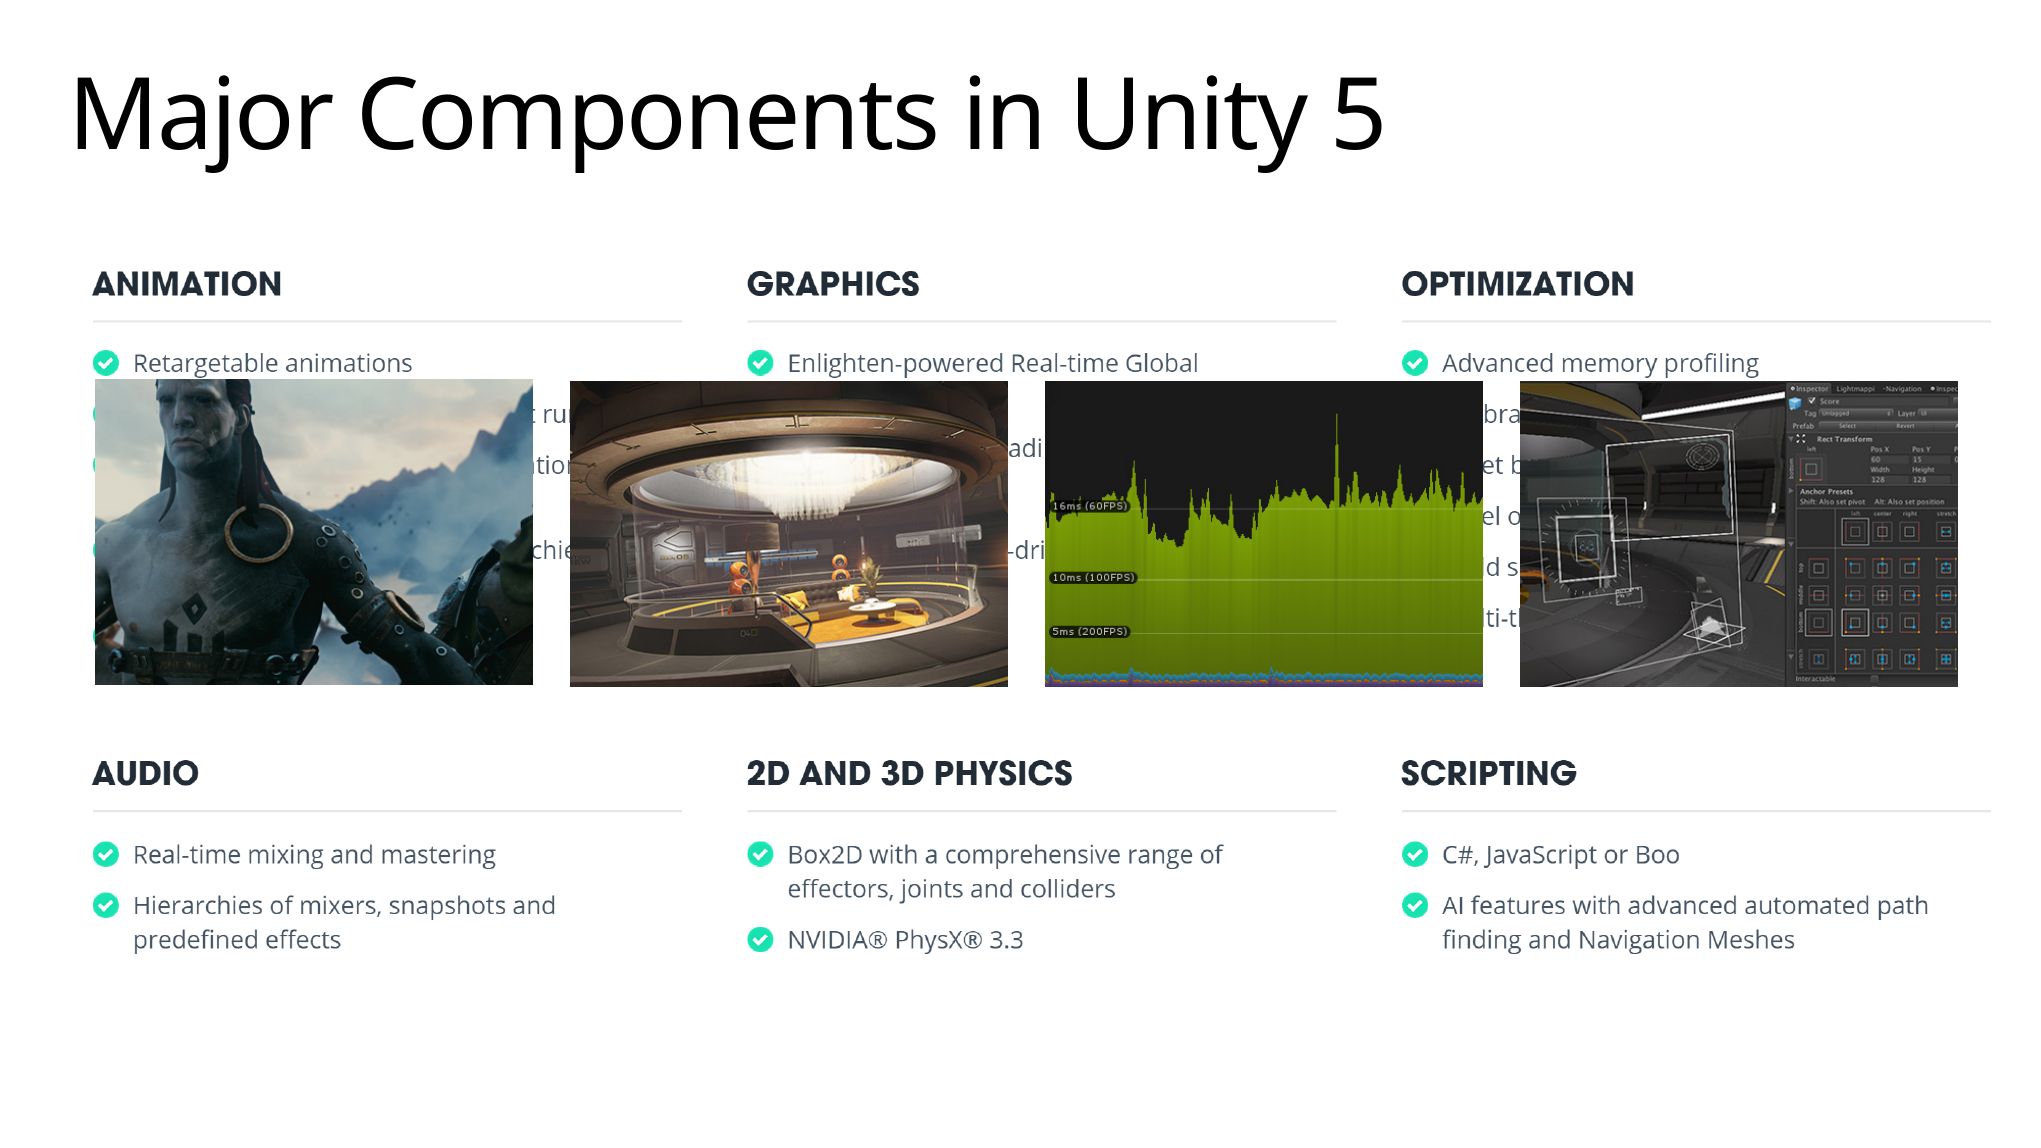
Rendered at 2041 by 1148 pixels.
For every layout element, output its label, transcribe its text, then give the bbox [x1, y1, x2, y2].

picture [88, 260, 1996, 962]
title Major Components in Unity 5 [45, 48, 1996, 199]
